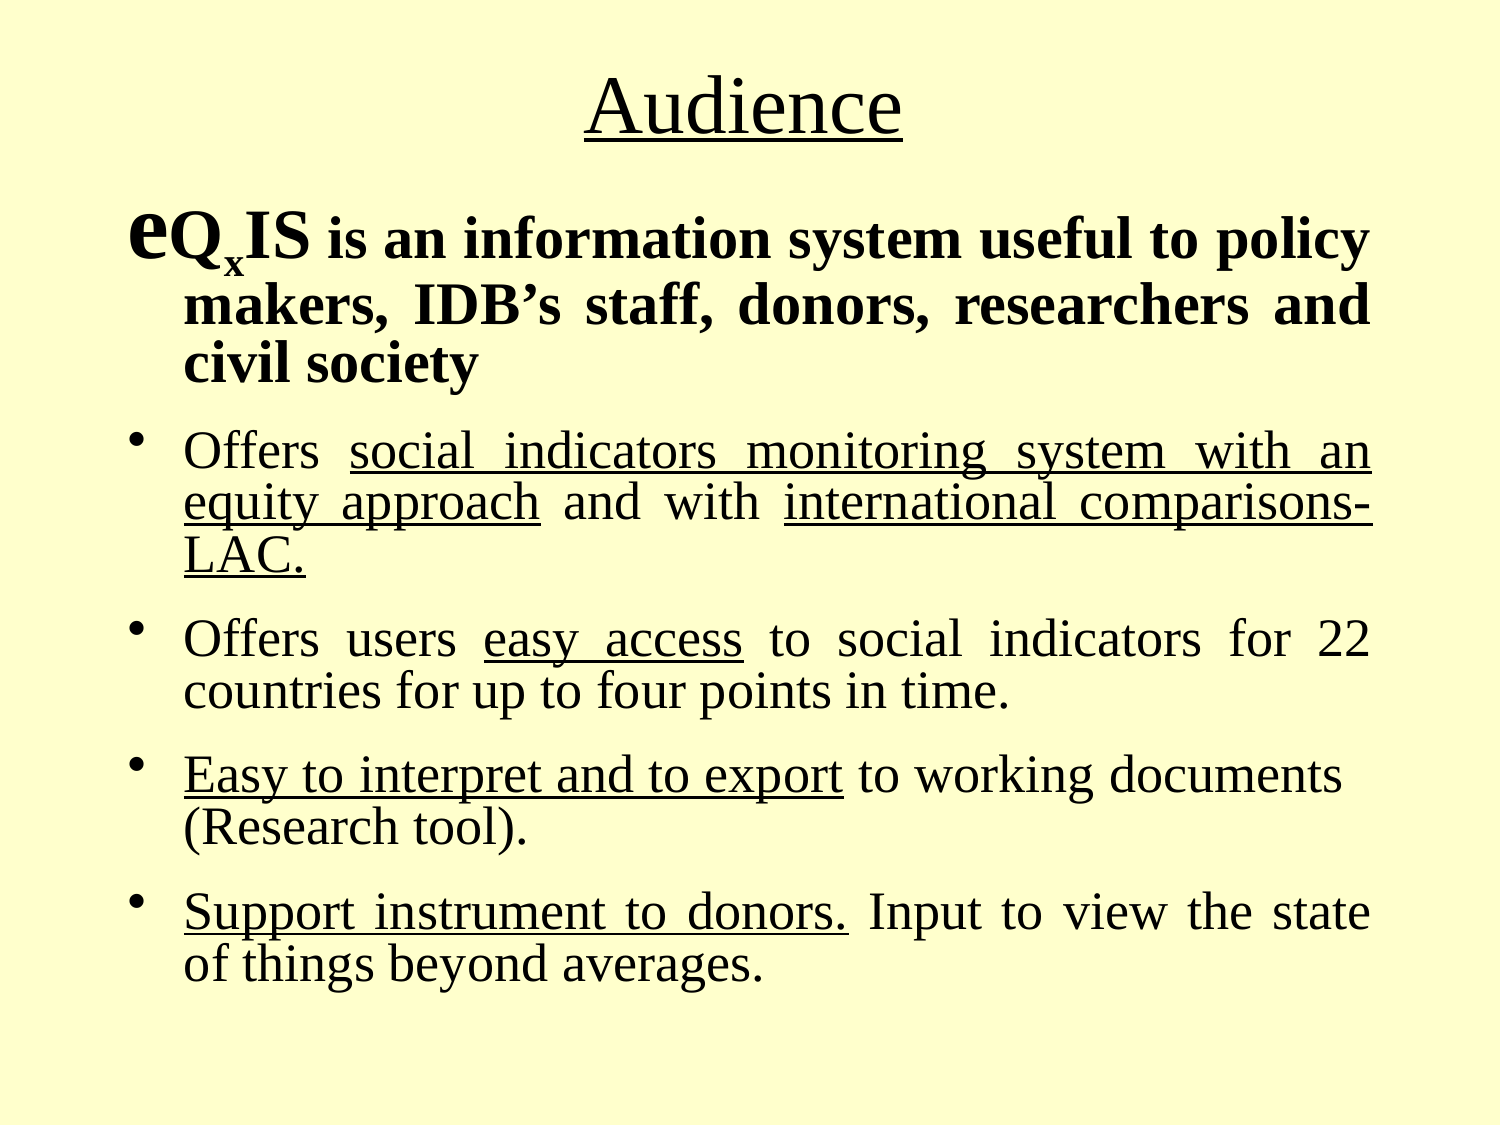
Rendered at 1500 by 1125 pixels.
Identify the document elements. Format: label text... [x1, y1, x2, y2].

title Audience [112, 49, 1376, 151]
list eQxIS is an information system useful to policy makers, IDB’s staff, donors, researchers and civil society Offers social indicators monitoring system with an equity approach and with international comparisons-LAC. Offers users easy access to social indicators for 22 countries for up to four points in time. Easy to interpret and to export to working documents (Research tool). Support instrument to donors. Input to view the state of things beyond averages. [112, 174, 1388, 1026]
